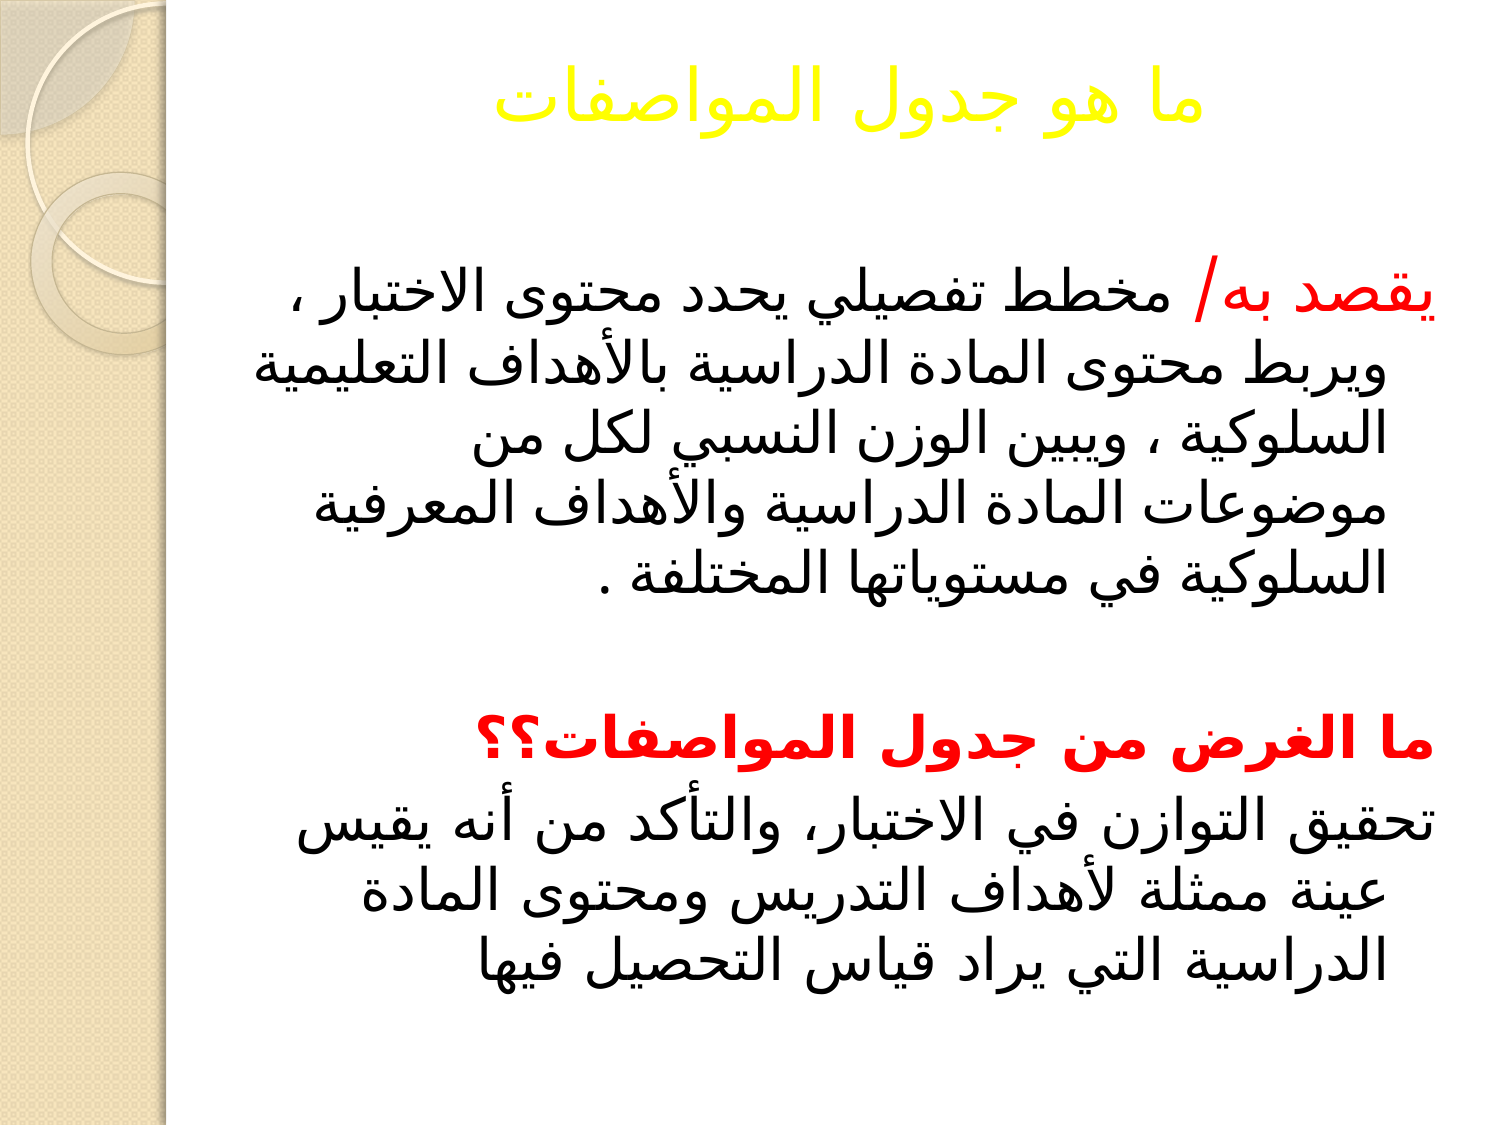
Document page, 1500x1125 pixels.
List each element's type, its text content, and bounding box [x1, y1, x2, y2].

title ما هو جدول المواصفات [235, 45, 1466, 233]
list يقصد به/ مخطط تفصيلي يحدد محتوى الاختبار ، ويربط محتوى المادة الدراسية بالأهداف التعليمية السلوكية ، ويبين الوزن النسبي لكل من موضوعات المادة الدراسية والأهداف المعرفية السلوكية في مستوياتها المختلفة . ما الغرض من جدول المواصفات؟؟ تحقيق التوازن في الاختبار، والتأكد من أنه يقيس عينة ممثلة لأهداف التدريس ومحتوى المادة الدراسية التي يراد قياس التحصيل فيها [235, 237, 1466, 1025]
